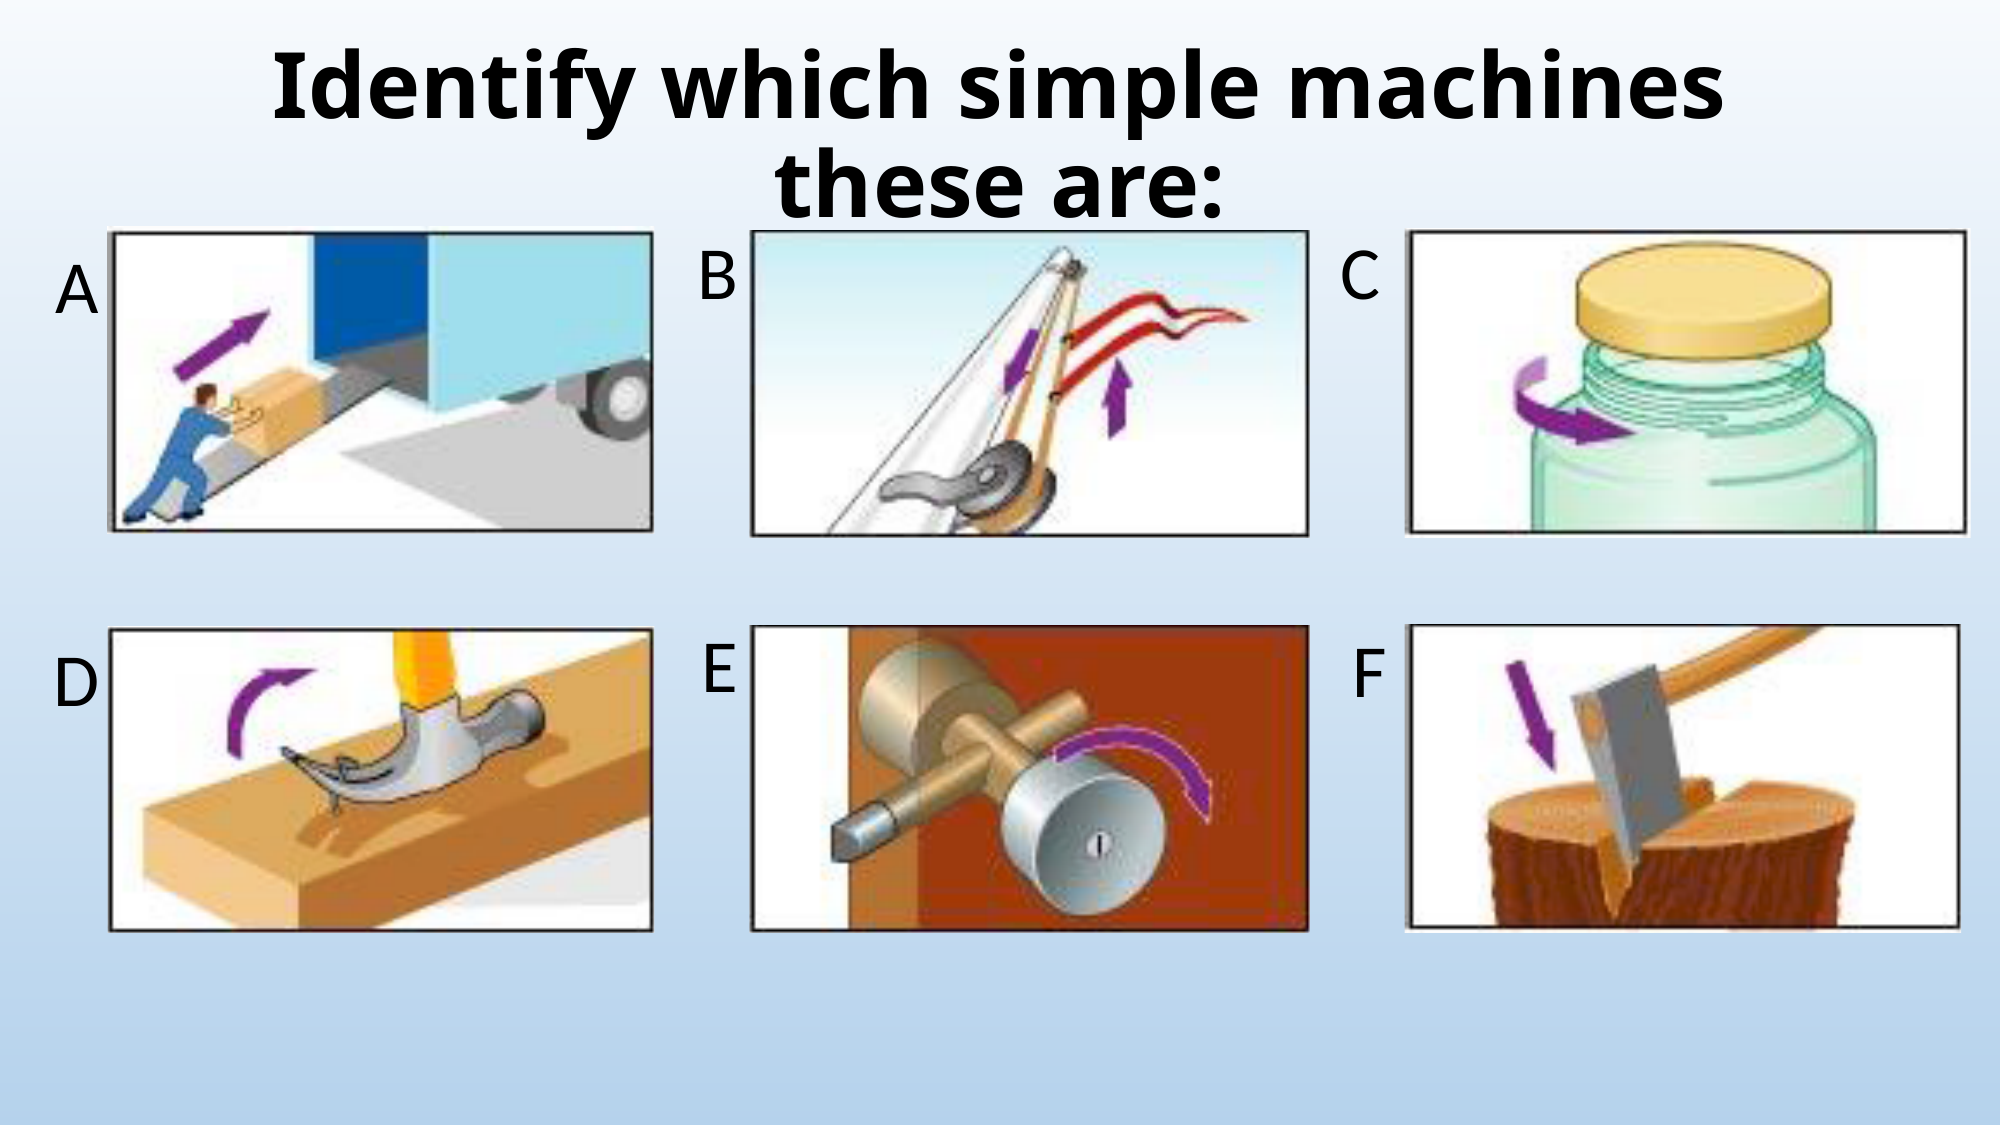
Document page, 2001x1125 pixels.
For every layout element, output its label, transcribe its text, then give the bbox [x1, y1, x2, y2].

picture [749, 230, 1310, 538]
text_box B [682, 216, 750, 322]
picture [1404, 624, 1962, 933]
text_box F [1337, 615, 1405, 720]
text_box A [40, 230, 107, 336]
picture [107, 226, 655, 534]
text_box D [38, 624, 106, 730]
picture [107, 626, 655, 933]
picture [1404, 228, 1971, 538]
picture [749, 625, 1310, 933]
text_box E [686, 609, 754, 715]
title Identify which simple machines these are: [137, 59, 1863, 216]
list [137, 216, 1863, 1014]
text_box C [1325, 216, 1393, 322]
